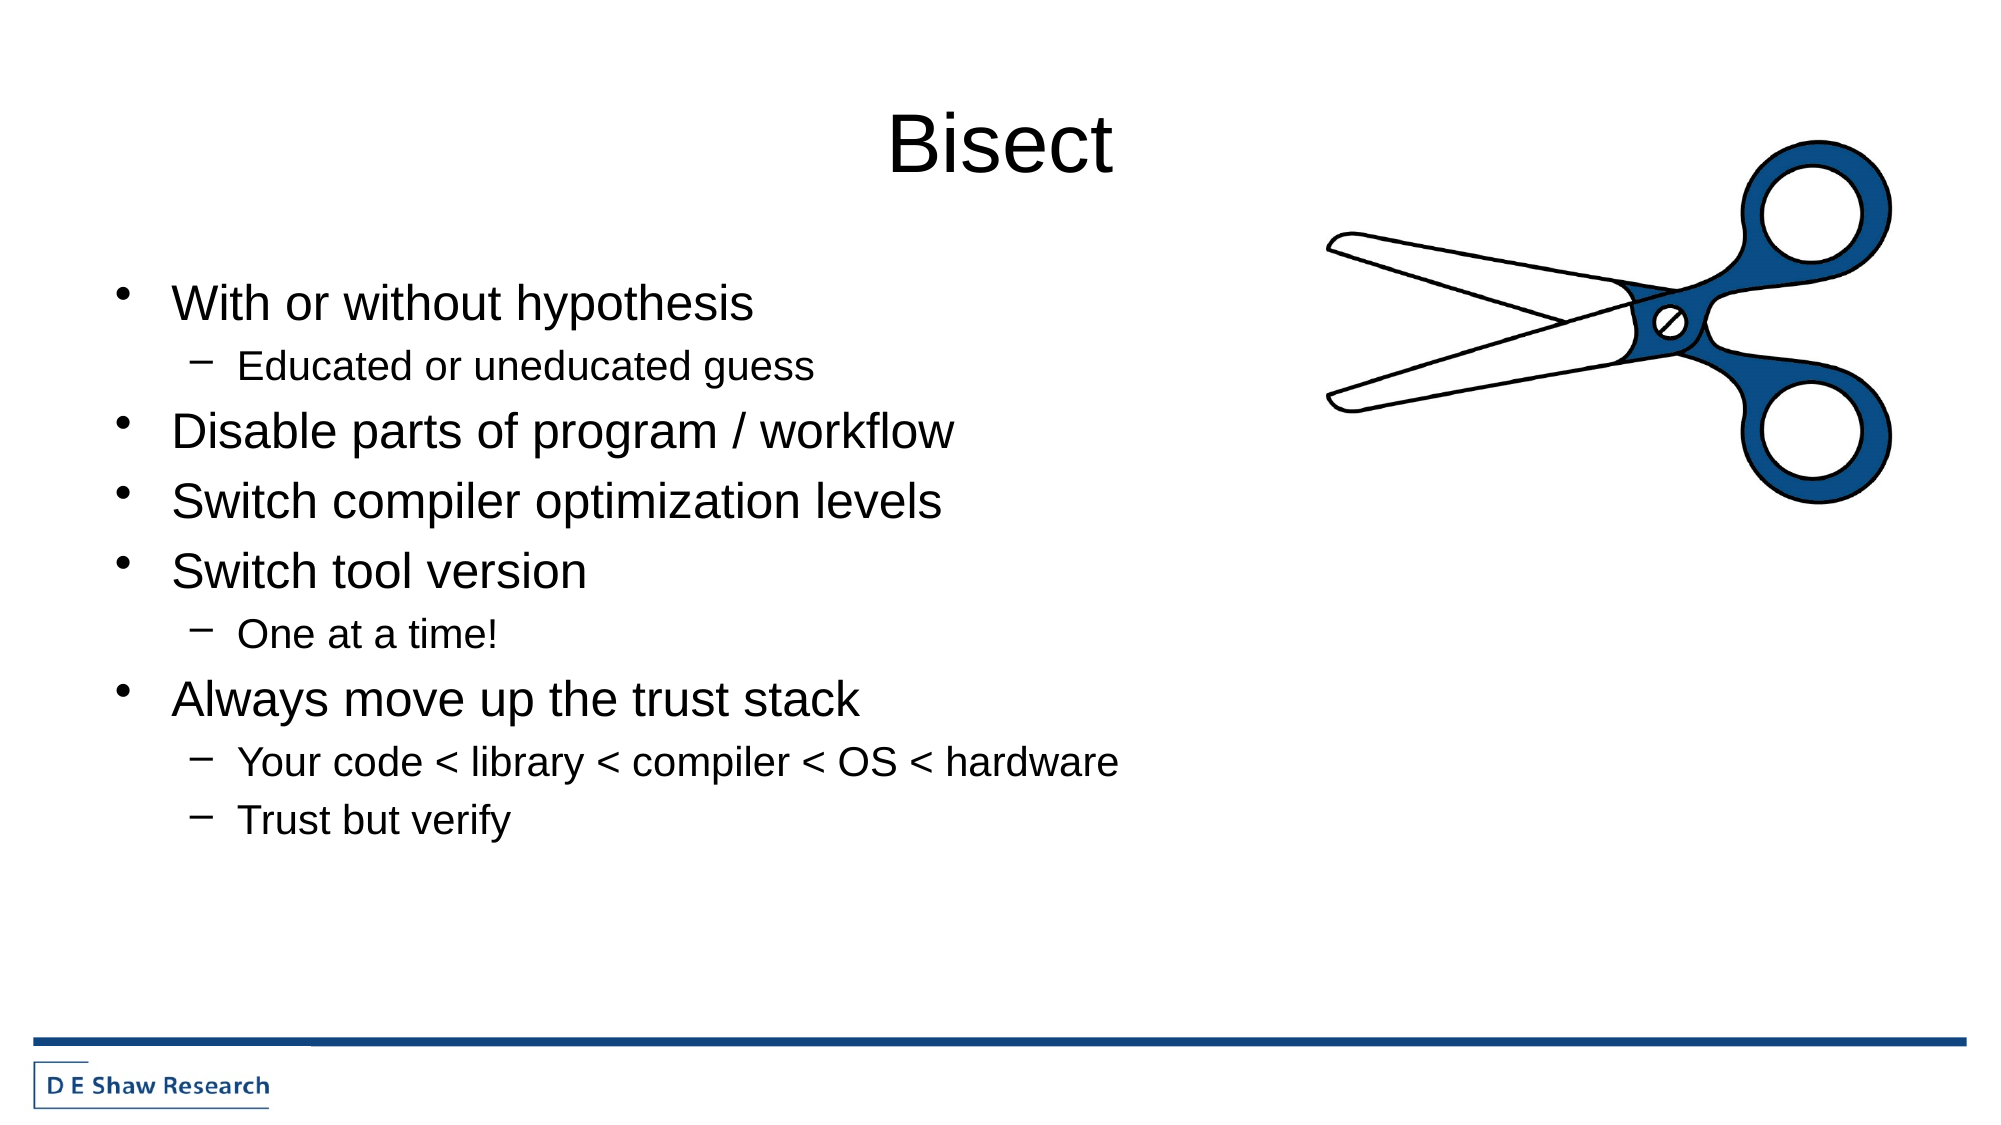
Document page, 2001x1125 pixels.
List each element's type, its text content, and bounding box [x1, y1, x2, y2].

picture [10, 1046, 311, 1123]
title Bisect [99, 45, 1308, 233]
picture [1313, 16, 1915, 618]
list With or without hypothesis Educated or uneducated guess Disable parts of program / workflow Switch compiler optimization levels Switch tool version One at a time! Always move up the trust stack Your code < library < compiler < OS < hardware Trust but verify [99, 262, 1900, 1005]
